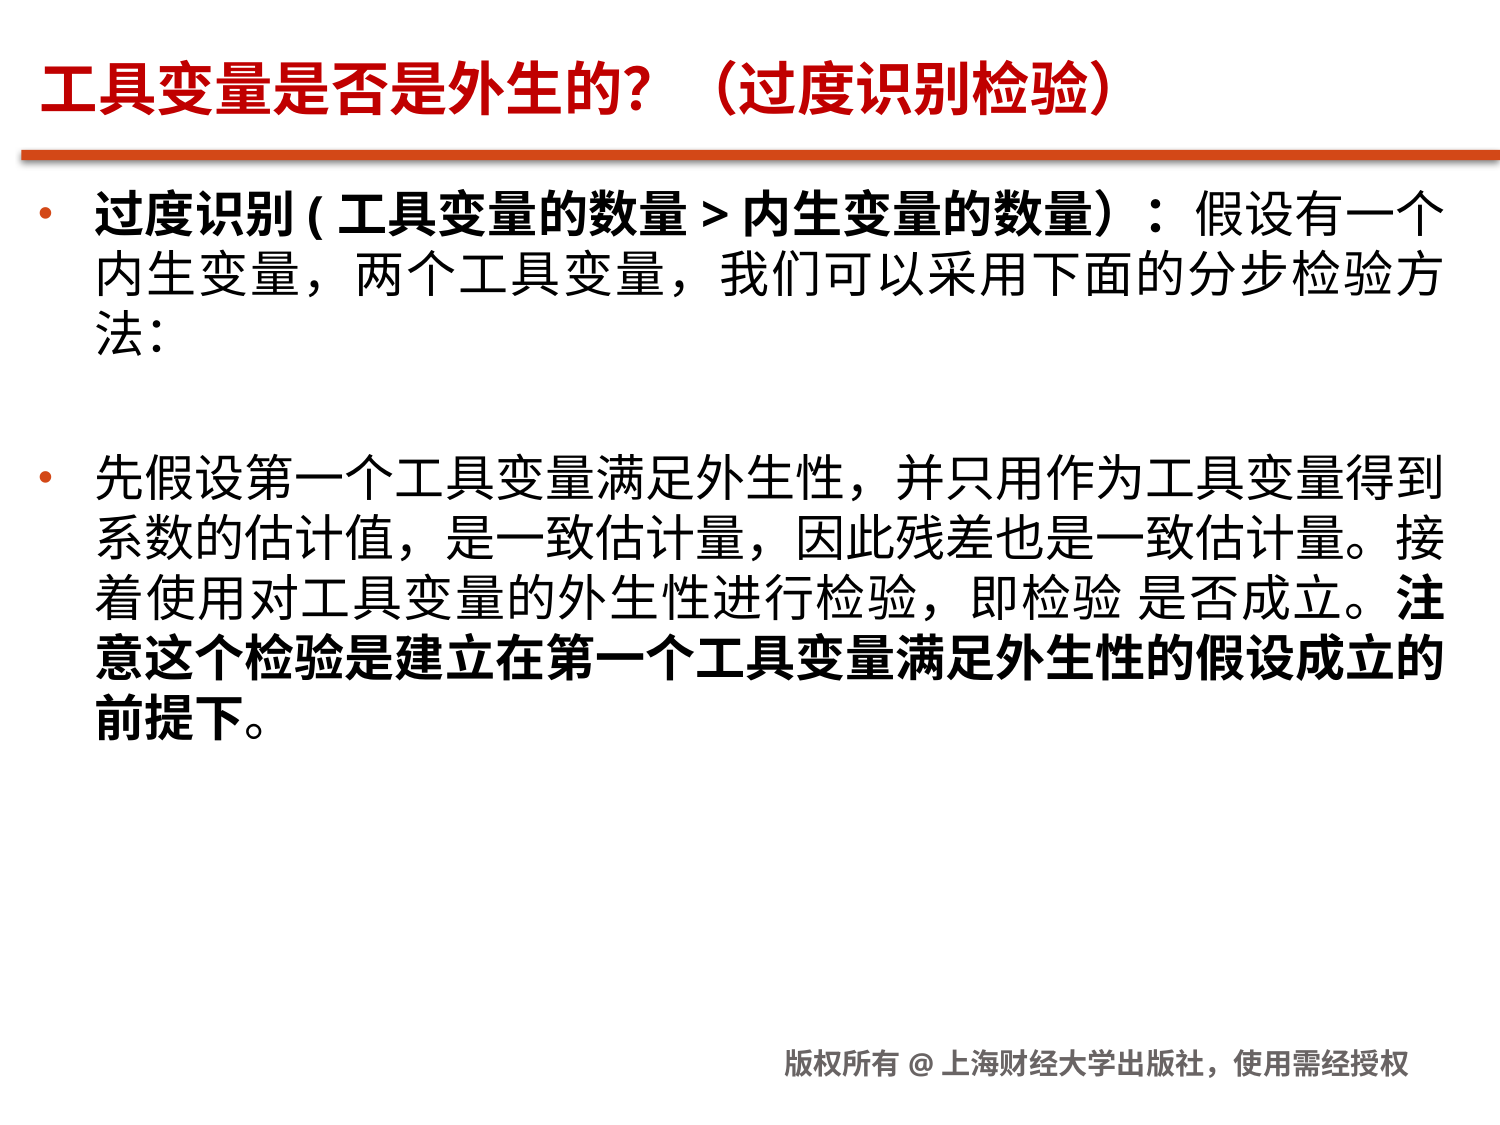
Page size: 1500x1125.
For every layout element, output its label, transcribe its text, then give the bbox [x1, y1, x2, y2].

footer 版权所有@上海财经大学出版社，使用需经授权 [690, 1025, 1500, 1100]
title 工具变量是否是外生的？（过度识别检验） [24, 50, 1450, 138]
